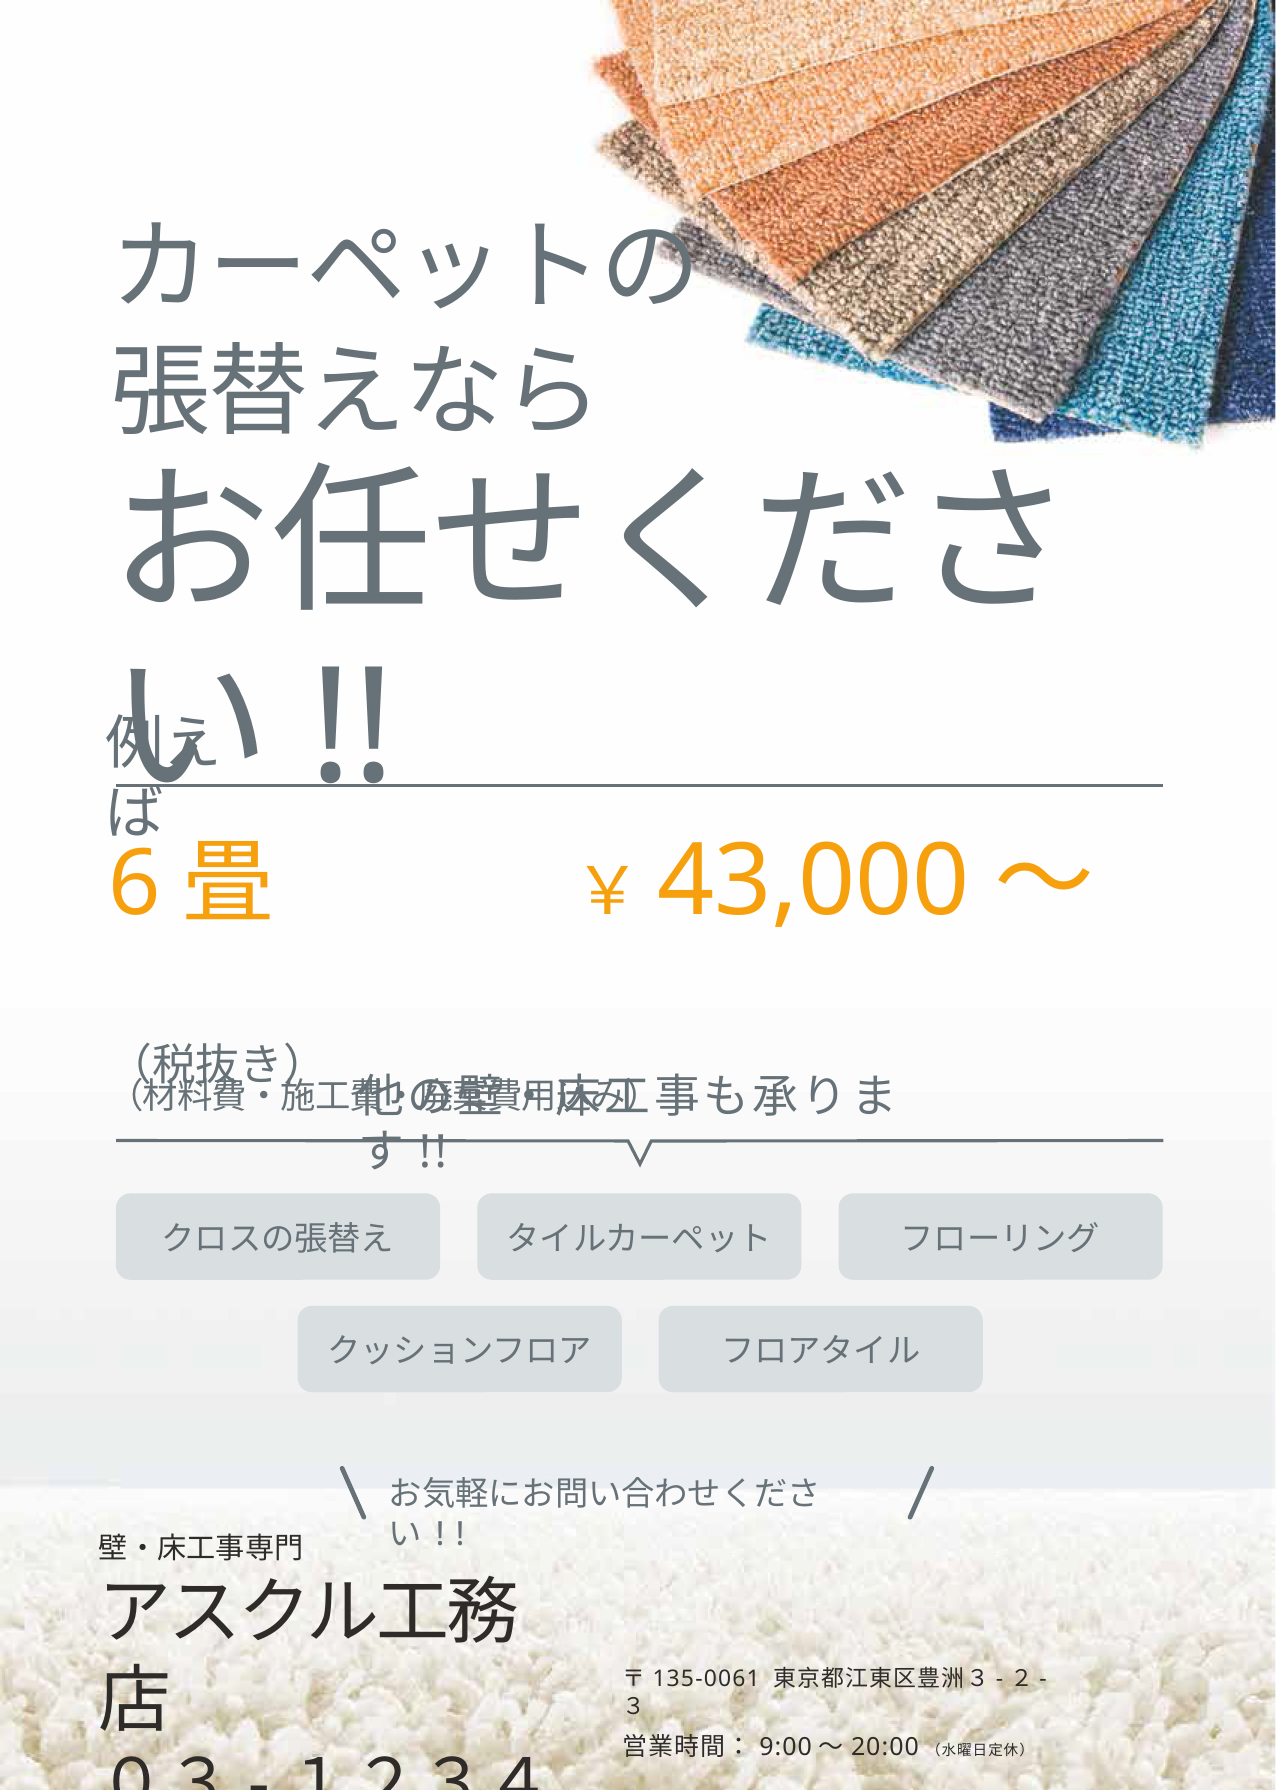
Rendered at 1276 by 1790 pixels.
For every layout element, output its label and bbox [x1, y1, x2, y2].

picture [0, 0, 1276, 1790]
text_box [342, 1468, 364, 1518]
text_box [910, 1468, 932, 1518]
